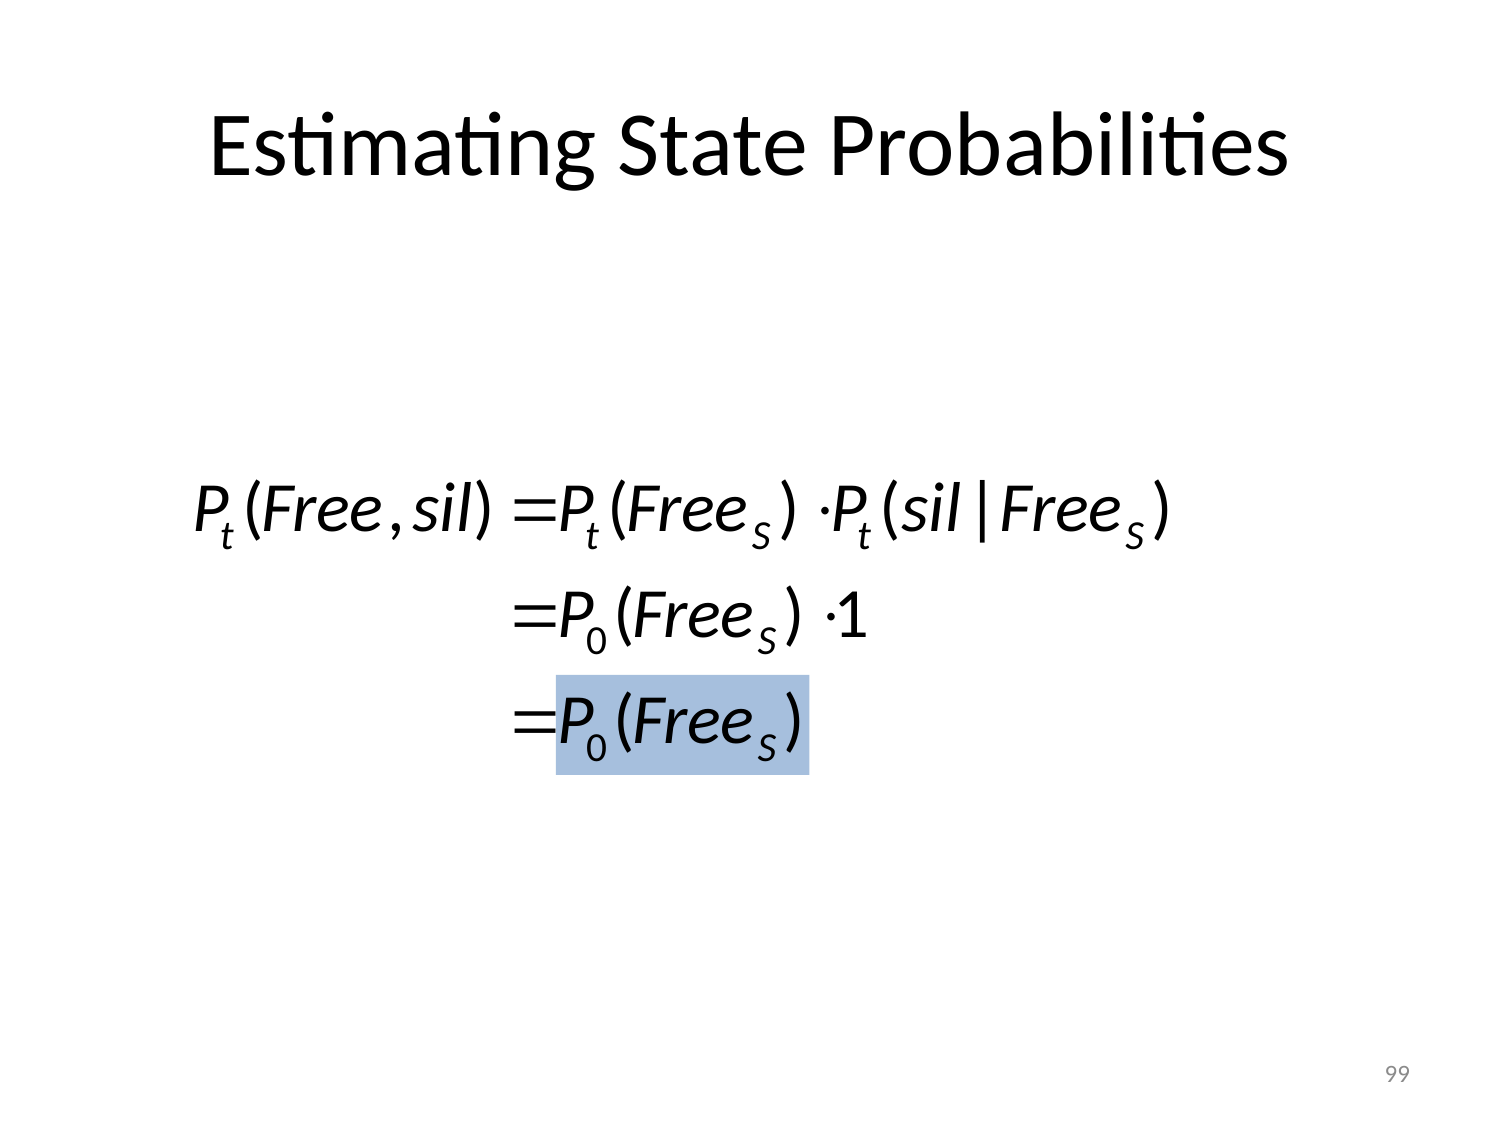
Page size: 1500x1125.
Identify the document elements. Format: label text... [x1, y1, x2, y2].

slide_number 99 [1074, 1042, 1425, 1103]
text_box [184, 466, 1185, 779]
title Estimating State Probabilities [75, 45, 1425, 233]
